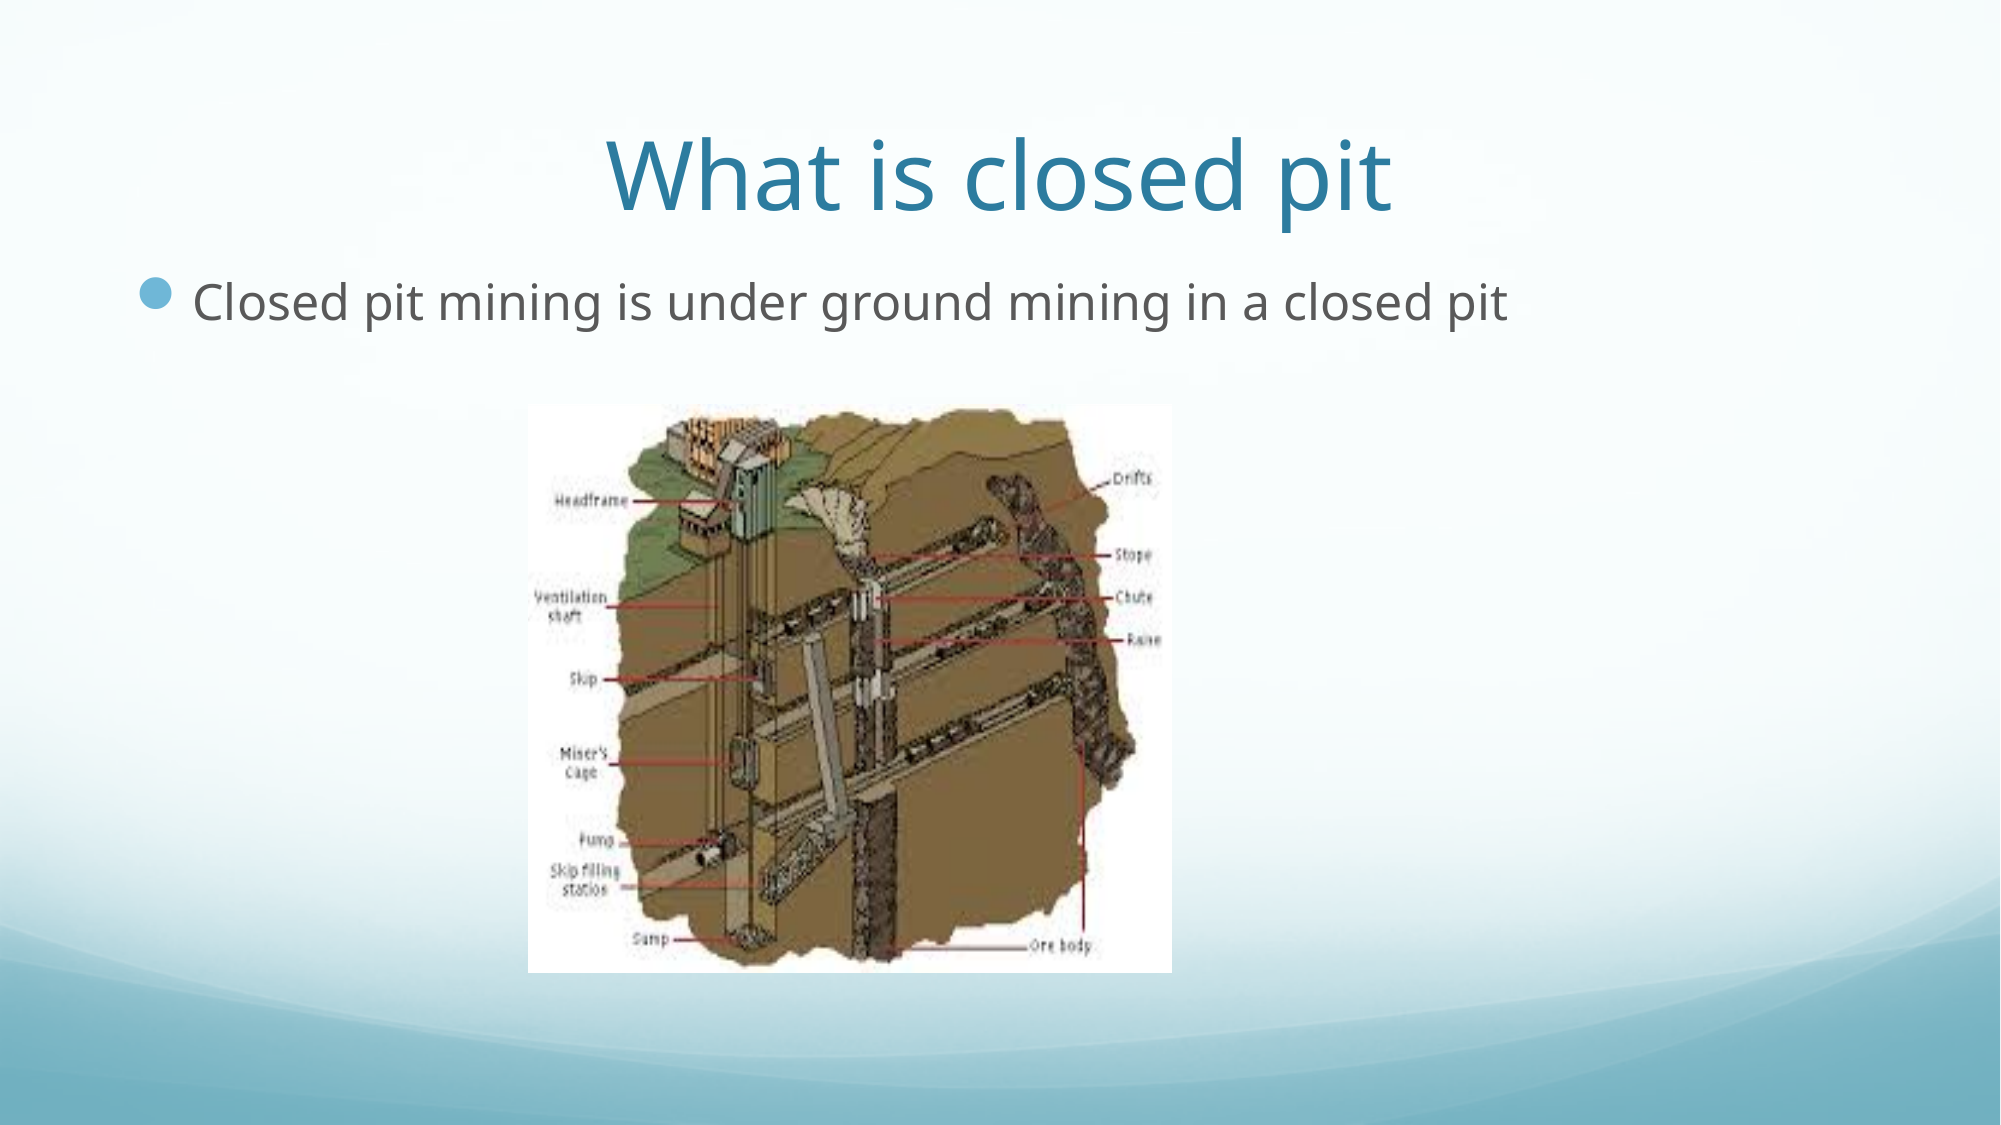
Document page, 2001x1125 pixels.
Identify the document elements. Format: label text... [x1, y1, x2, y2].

list Closed pit mining is under ground mining in a closed pit [120, 262, 1880, 975]
title What is closed pit [120, 17, 1880, 237]
picture [528, 404, 1173, 973]
